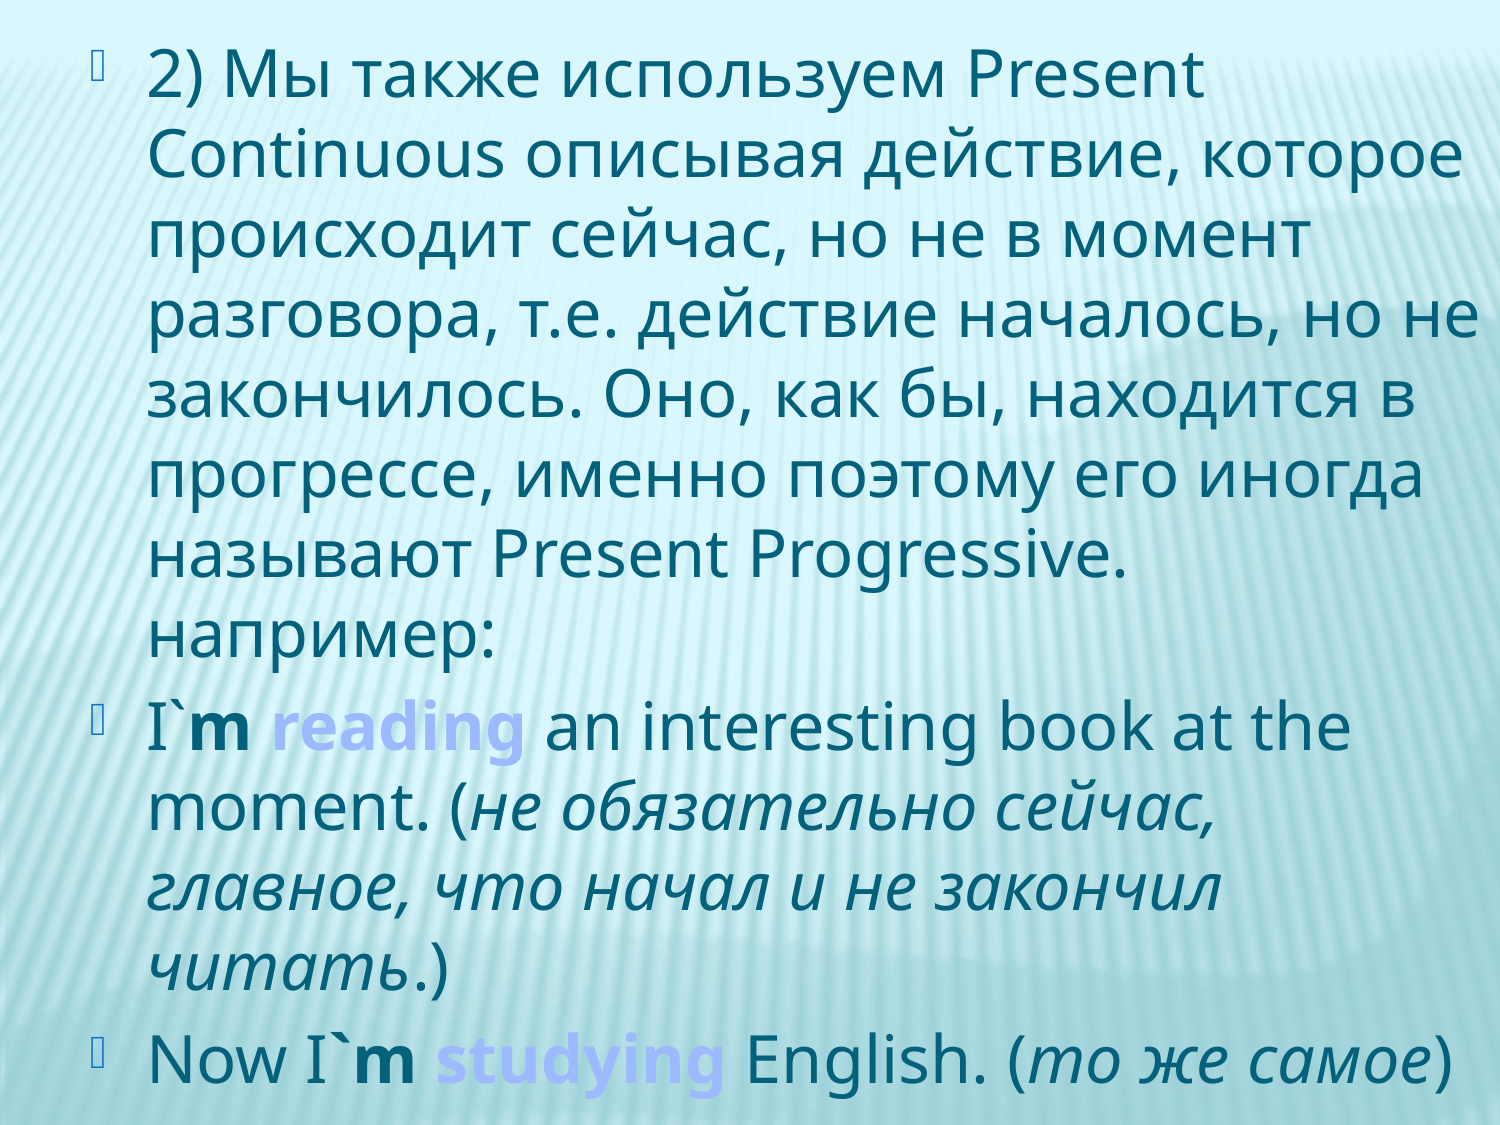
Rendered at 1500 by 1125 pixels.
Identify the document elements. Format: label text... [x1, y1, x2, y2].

list 2) Мы также используем Present Continuous описывая действие, которое происходит сейчас, но не в момент разговора, т.е. действие началось, но не закончилось. Оно, как бы, находится в прогрессе, именно поэтому его иногда называют Present Progressive. например: I`m reading an interesting book at the moment. (не обязательно сейчас, главное, что начал и не закончил читать.) Now I`m studying English. (то же самое) [75, 23, 1500, 998]
